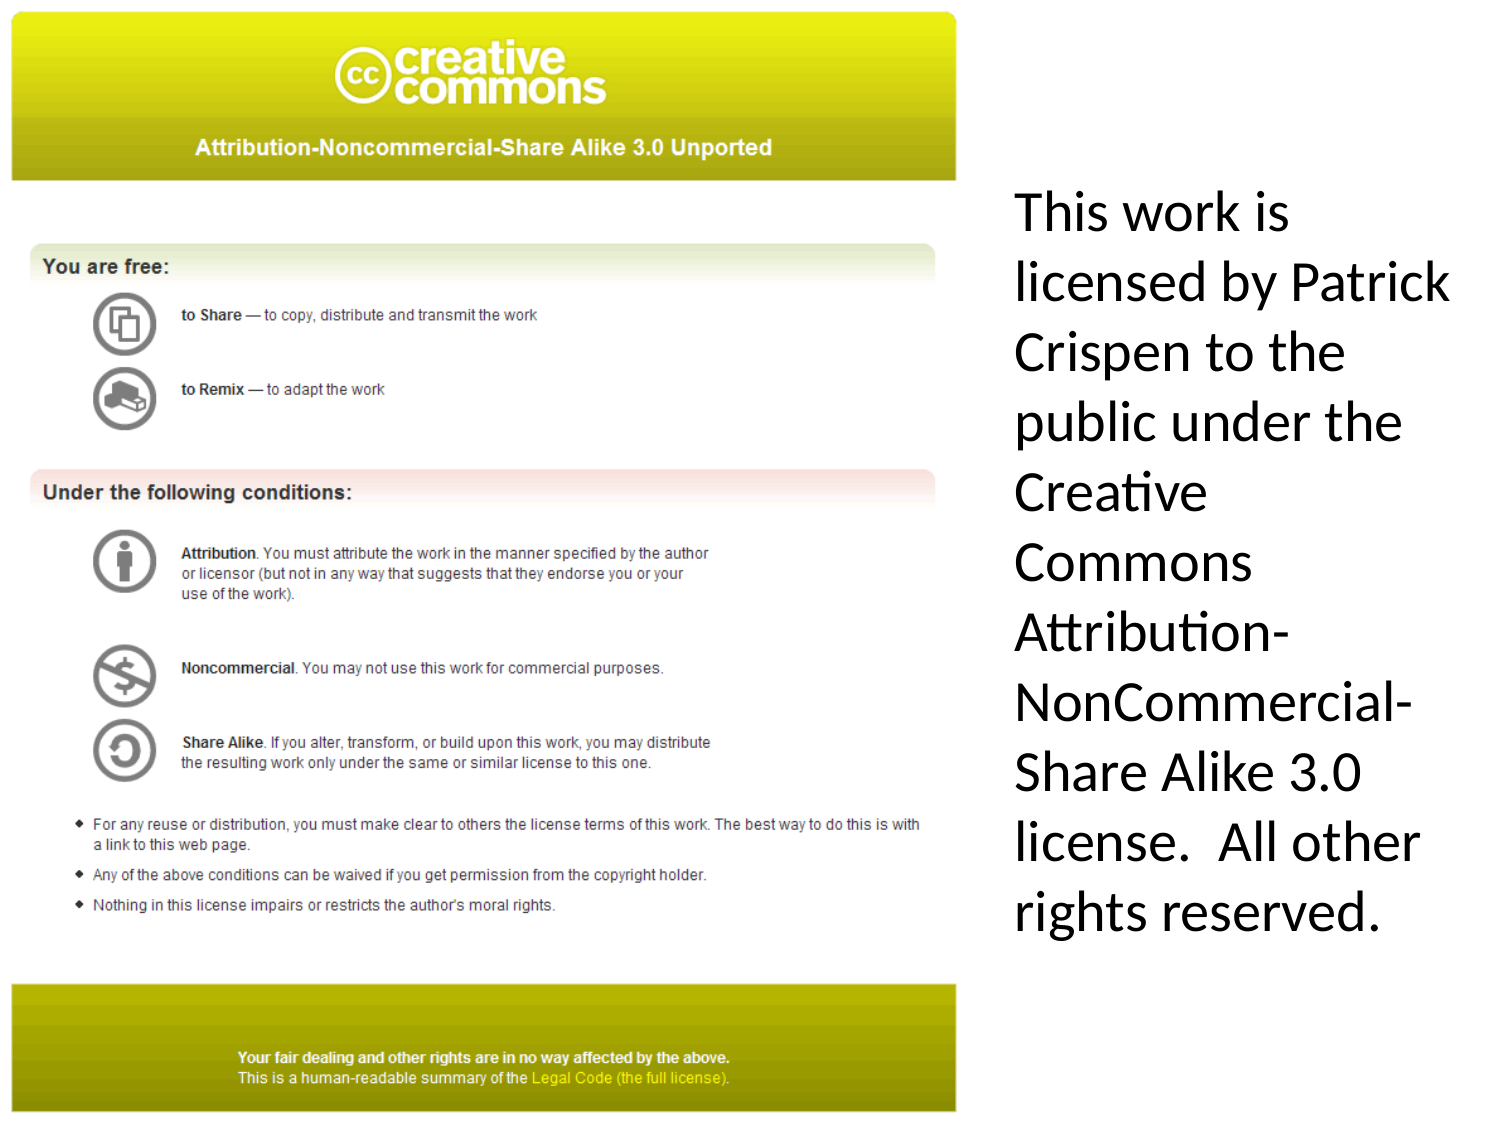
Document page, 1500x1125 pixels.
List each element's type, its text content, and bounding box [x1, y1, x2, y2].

text_box This work is licensed by Patrick Crispen to the public under the Creative Commons Attribution-NonCommercial-Share Alike 3.0 license. All other rights reserved. [999, 166, 1475, 951]
picture [0, 0, 968, 1125]
